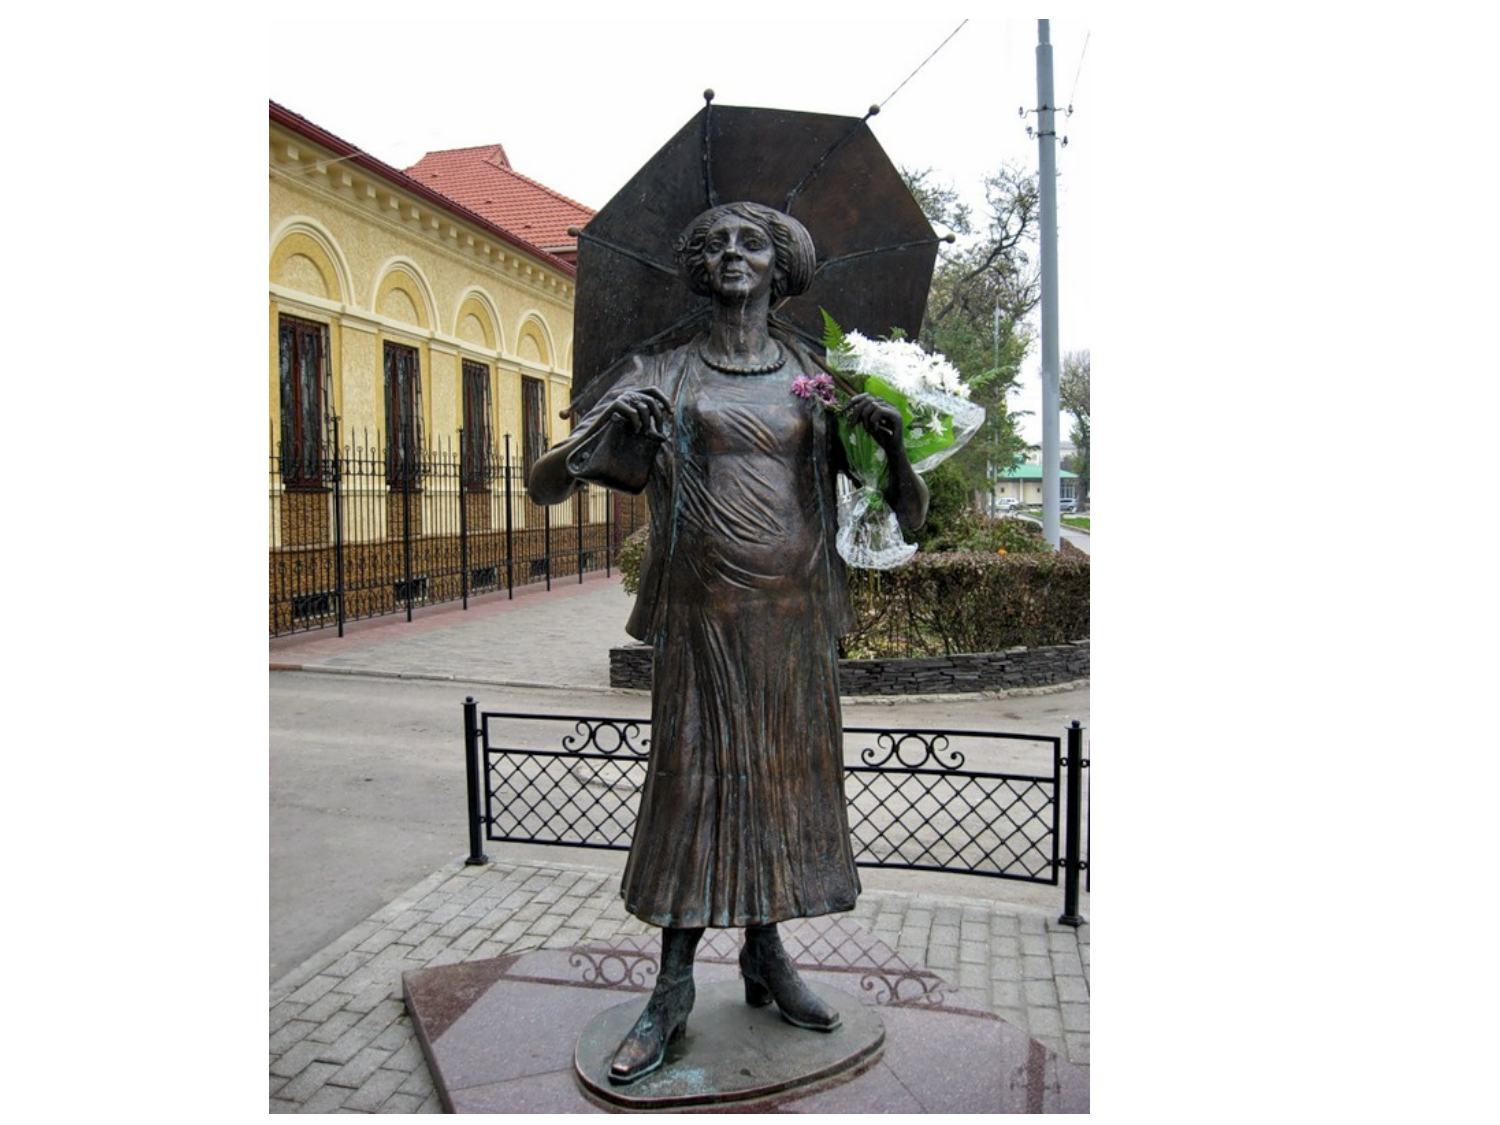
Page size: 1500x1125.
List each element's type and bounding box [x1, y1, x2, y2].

list [269, 19, 1091, 1114]
